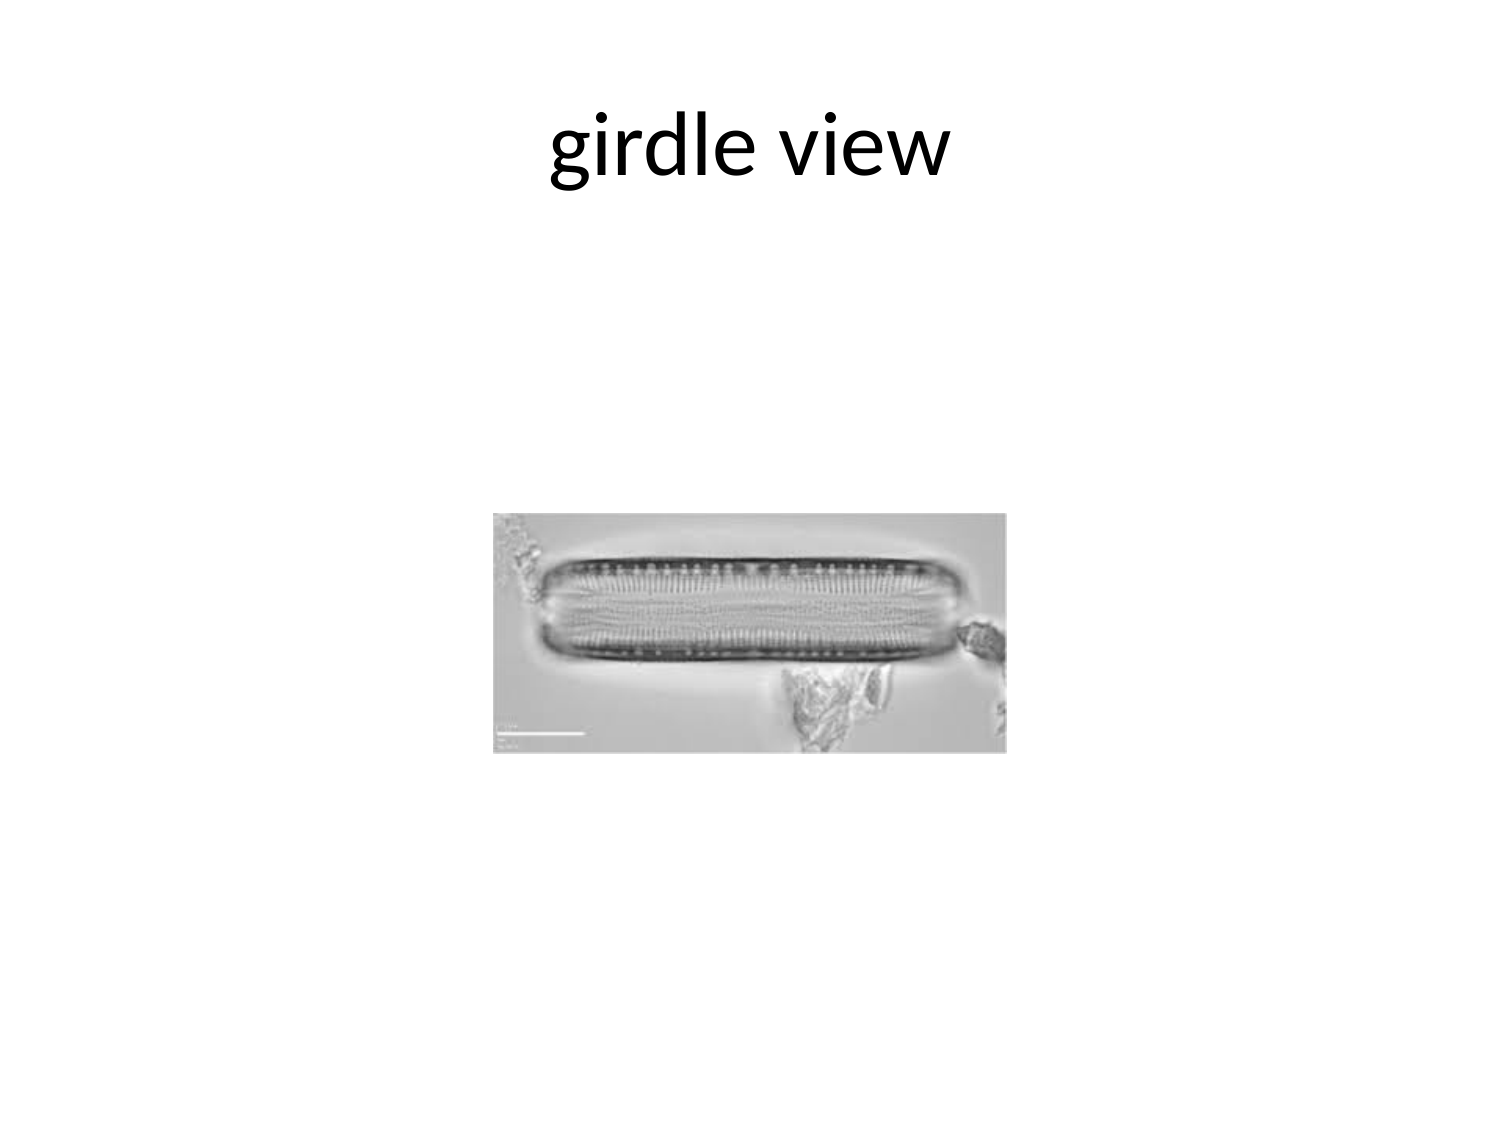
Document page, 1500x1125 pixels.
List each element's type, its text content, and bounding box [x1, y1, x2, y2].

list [493, 513, 1007, 755]
title girdle view [75, 45, 1425, 233]
